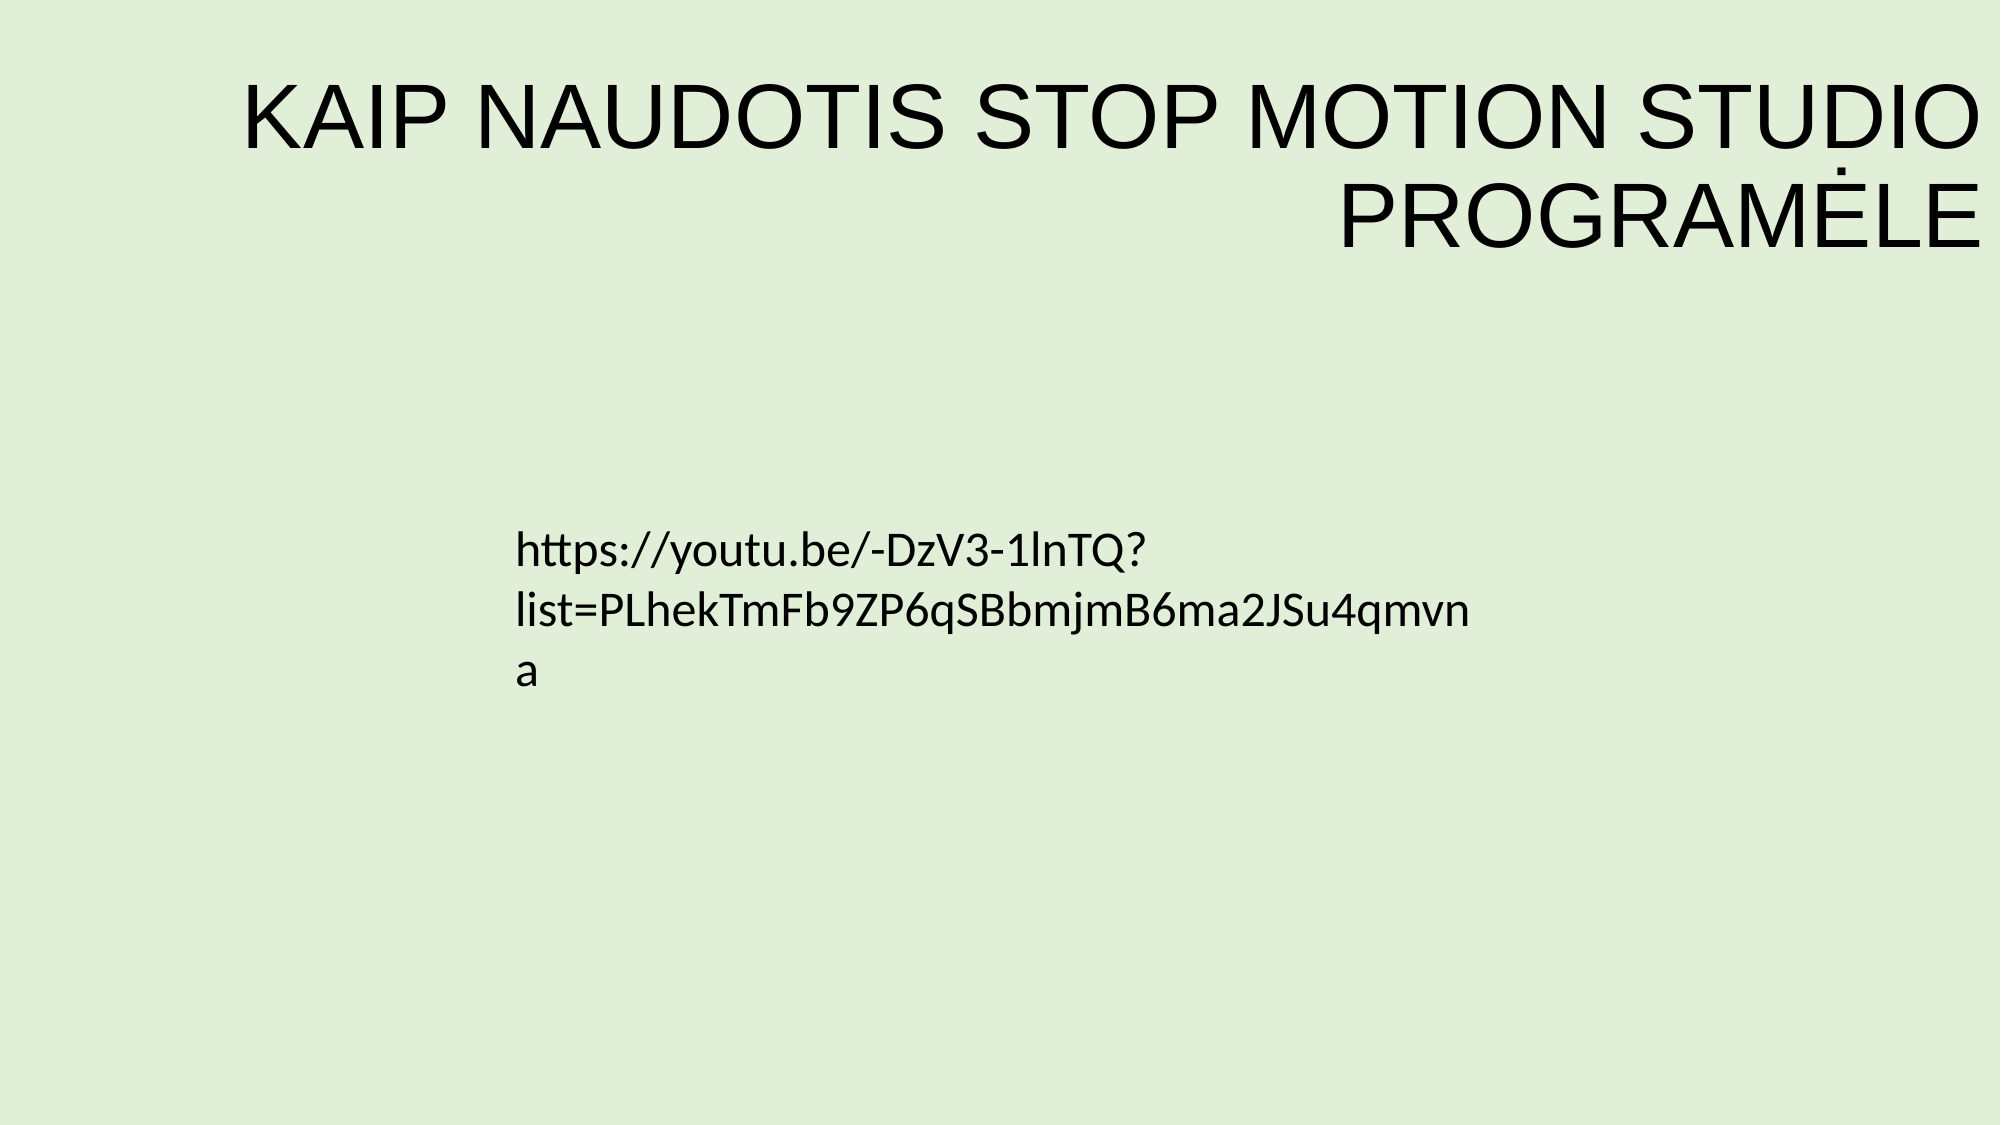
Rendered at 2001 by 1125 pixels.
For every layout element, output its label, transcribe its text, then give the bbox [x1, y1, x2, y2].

title KAIP NAUDOTIS STOP MOTION STUDIO PROGRAMĖLE [0, 59, 2000, 278]
text_box [1088, 277, 1758, 1125]
text_box https://youtu.be/-DzV3-1lnTQ?list=PLhekTmFb9ZP6qSBbmjmB6ma2JSu4qmvna [500, 509, 1500, 707]
